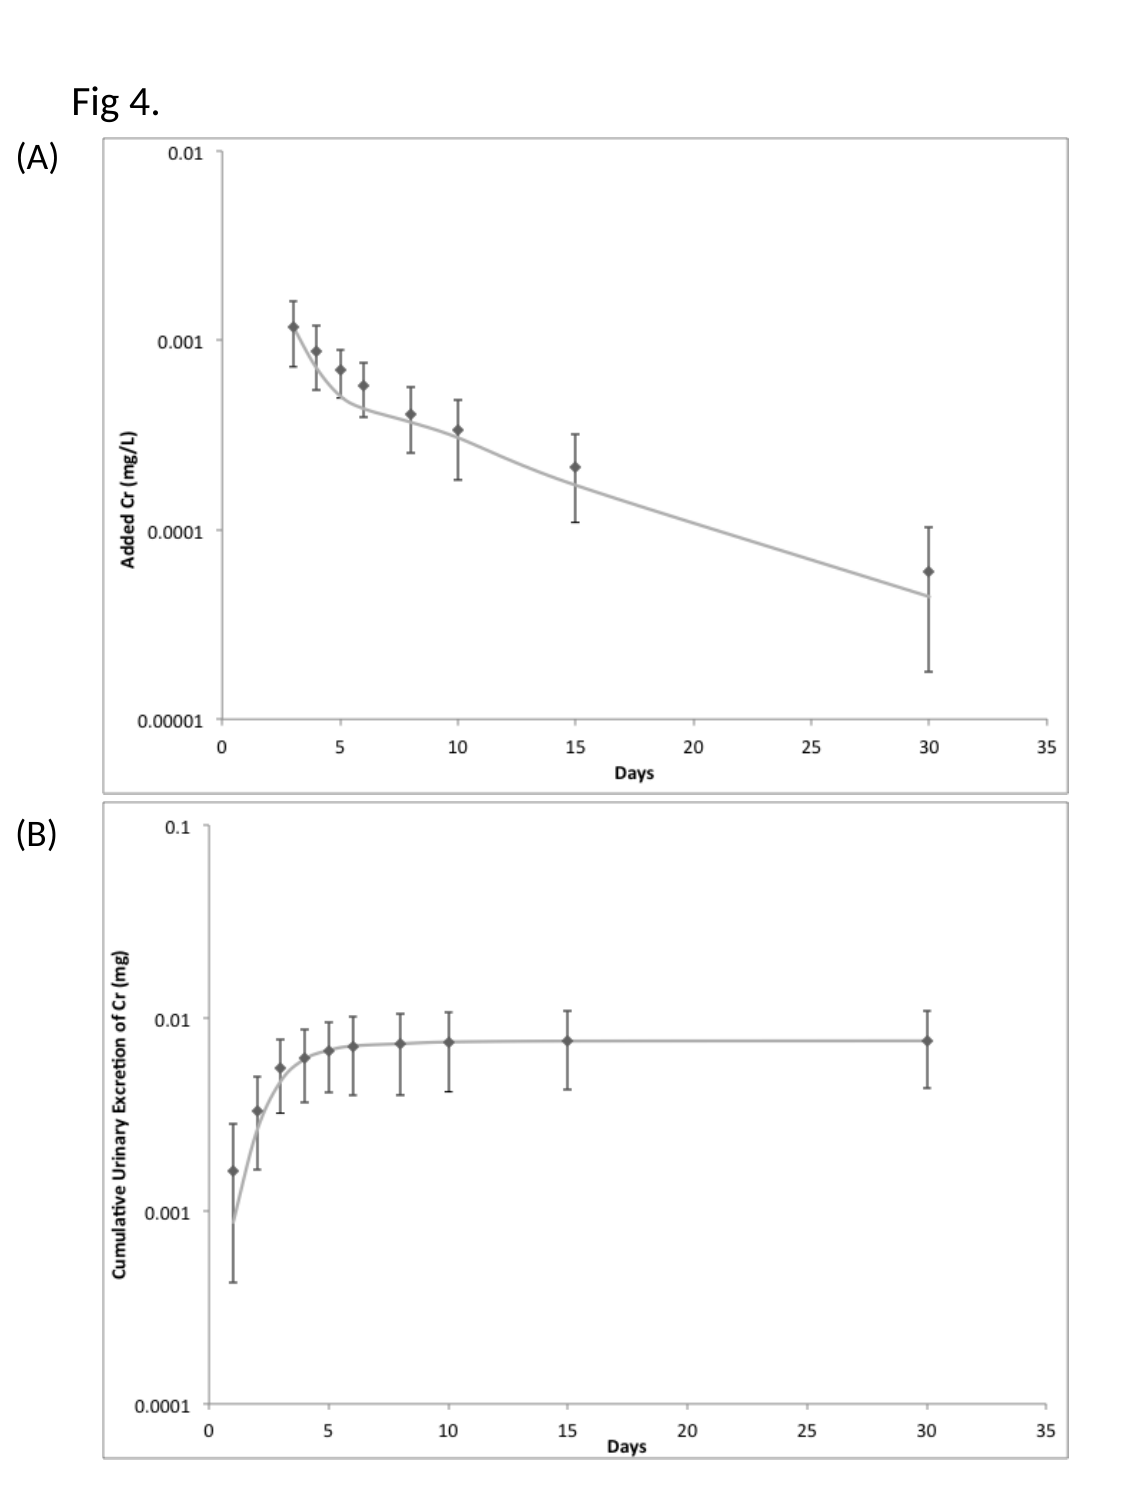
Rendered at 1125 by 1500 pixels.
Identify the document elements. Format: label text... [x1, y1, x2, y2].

text_box (B) [0, 801, 74, 862]
title Fig 4. [56, 60, 1069, 138]
picture [102, 137, 1069, 795]
picture [102, 801, 1069, 1460]
text_box (A) [0, 124, 75, 185]
